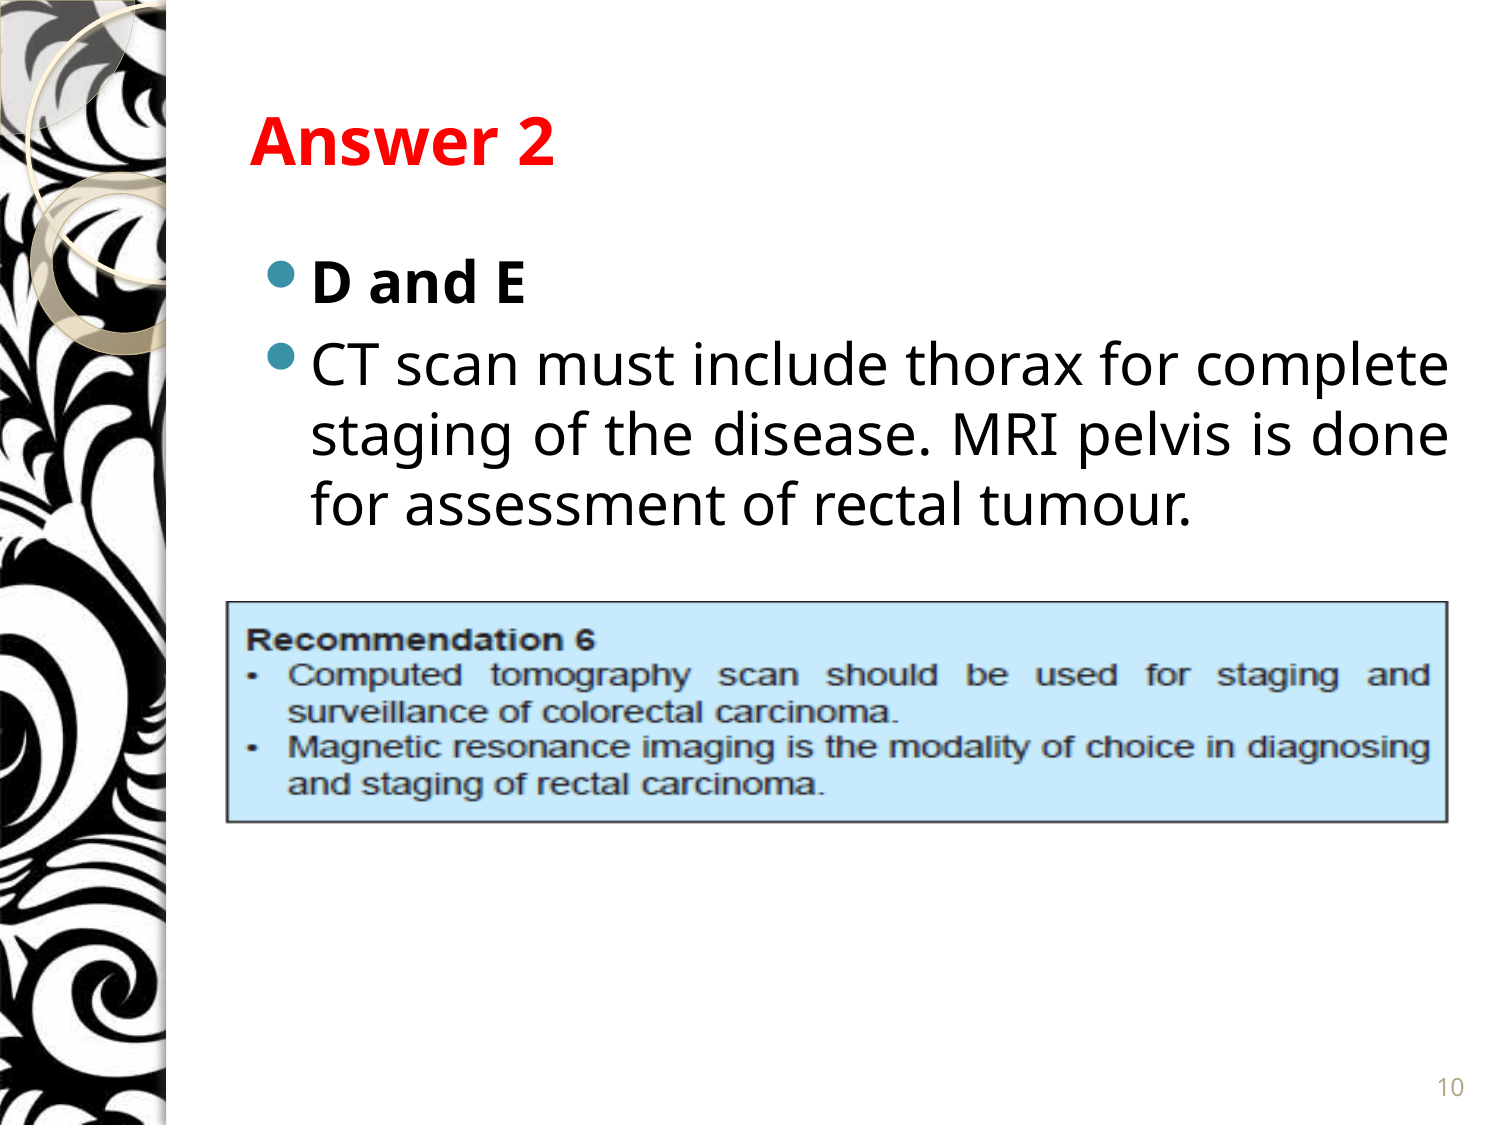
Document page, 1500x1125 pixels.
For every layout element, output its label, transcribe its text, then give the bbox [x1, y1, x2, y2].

picture [62, 195, 160, 280]
picture [53, 241, 160, 332]
picture [0, 134, 166, 1125]
picture [136, 0, 164, 4]
title Answer 2 [235, 45, 1466, 233]
picture [223, 601, 1450, 826]
picture [32, 13, 160, 207]
list D and E CT scan must include thorax for complete staging of the disease. MRI pelvis is done for assessment of rectal tumour. [235, 237, 1466, 1025]
slide_number 10 [1413, 1034, 1488, 1113]
